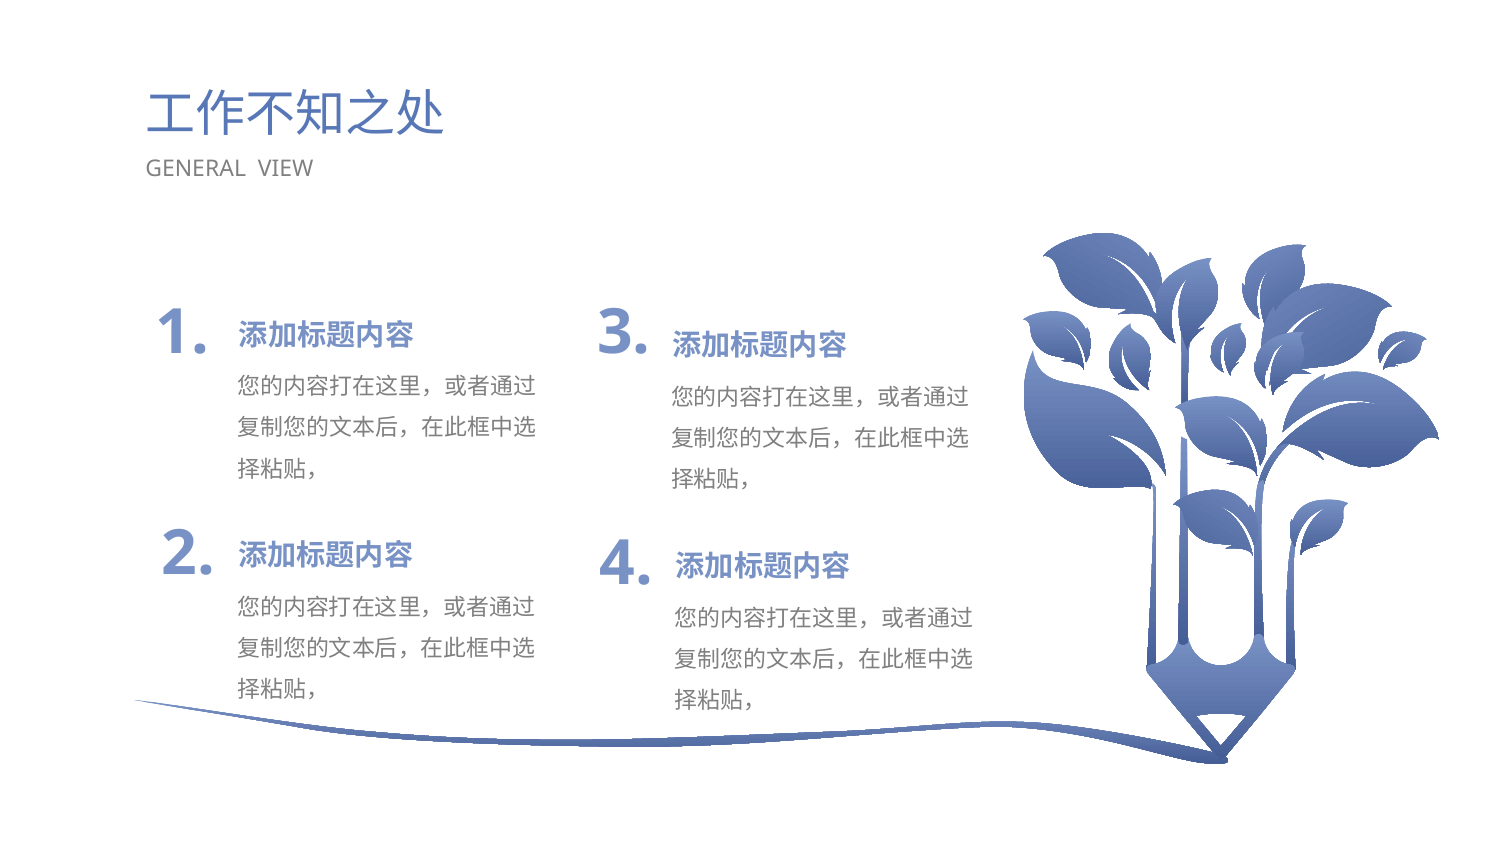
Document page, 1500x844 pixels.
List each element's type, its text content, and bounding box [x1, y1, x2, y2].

text_box [1177, 759, 1230, 765]
text_box 添加标题内容 [224, 308, 430, 350]
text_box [999, 219, 1440, 759]
text_box 您的内容打在这里，或者通过复制您的文本后，在此框中选择粘贴， [656, 361, 999, 500]
text_box 您的内容打在这里，或者通过复制您的文本后，在此框中选择粘贴， [222, 571, 571, 710]
text_box 2. [146, 504, 231, 595]
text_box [130, 73, 520, 189]
text_box 4. [584, 514, 668, 605]
text_box 您的内容打在这里，或者通过复制您的文本后，在此框中选择粘贴， [659, 582, 999, 721]
text_box 3. [582, 283, 666, 373]
text_box [130, 698, 999, 748]
text_box 添加标题内容 [223, 529, 429, 571]
text_box 1. [140, 283, 225, 373]
text_box 添加标题内容 [660, 540, 866, 582]
text_box 添加标题内容 [657, 318, 863, 361]
text_box 您的内容打在这里，或者通过复制您的文本后，在此框中选择粘贴， [223, 350, 560, 489]
